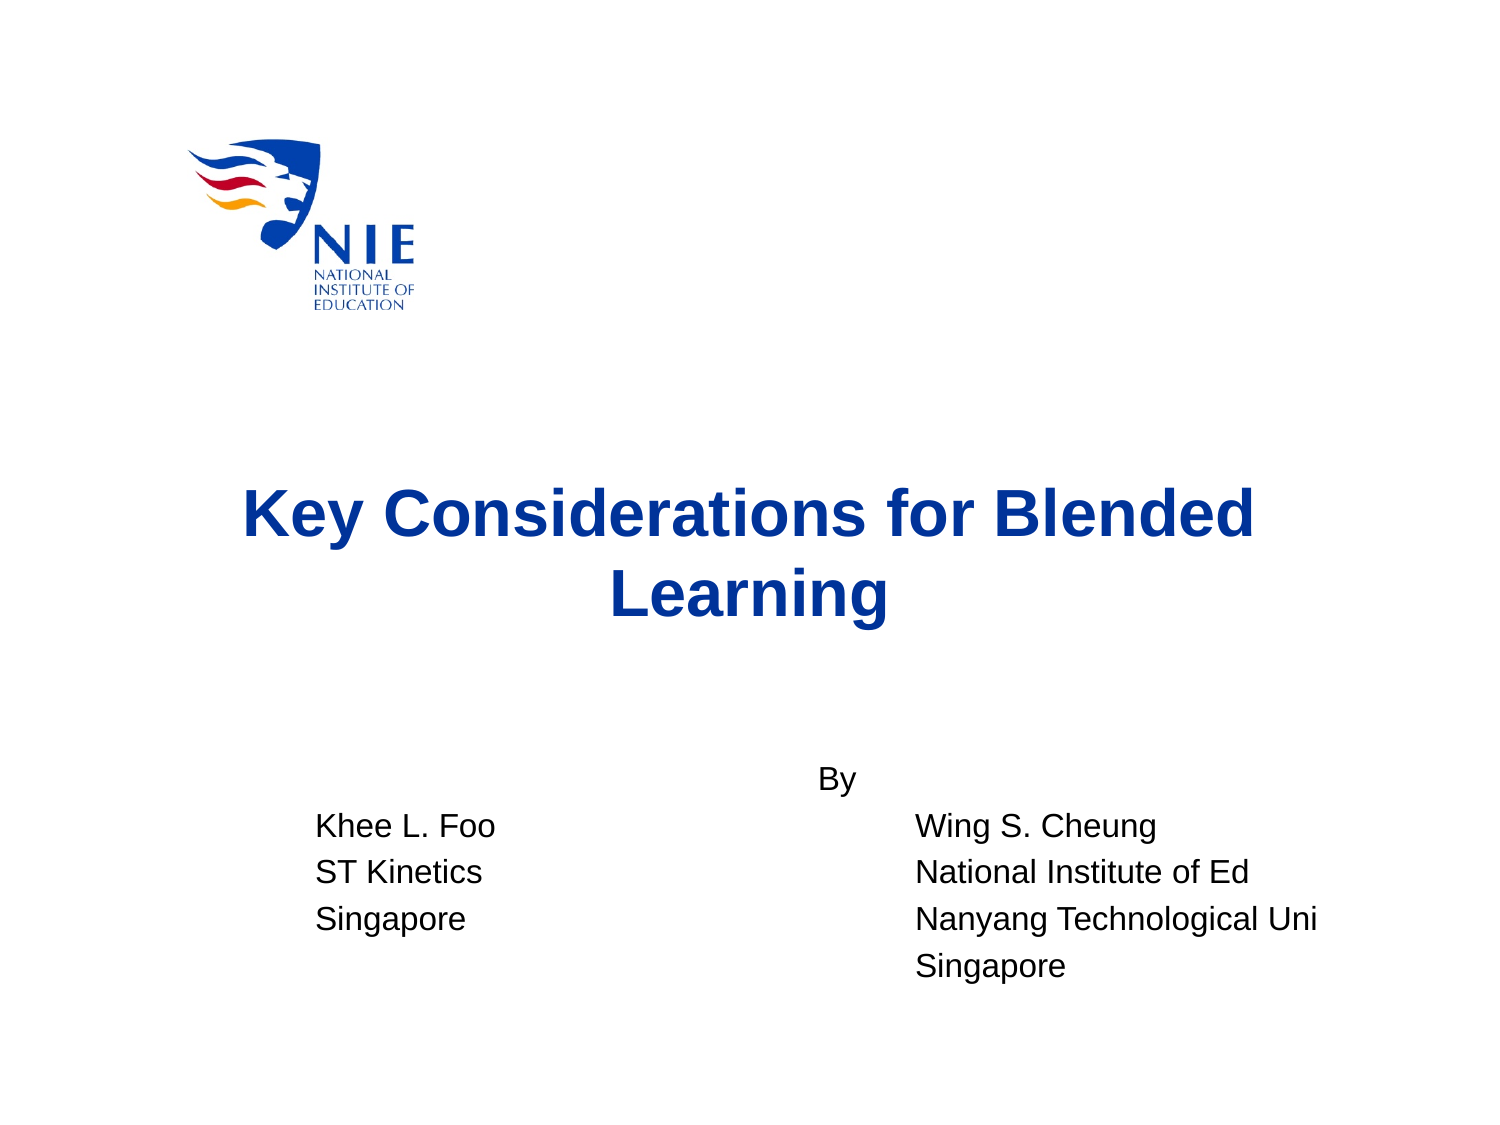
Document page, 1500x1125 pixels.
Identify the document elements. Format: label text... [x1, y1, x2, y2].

subtitle By Khee L. Foo Wing S. Cheung ST Kinetics National Institute of Ed Singapore Nanyang Technological Uni Singapore [300, 750, 1375, 1025]
title Key Considerations for Blended Learning [112, 412, 1388, 688]
picture [187, 137, 414, 310]
